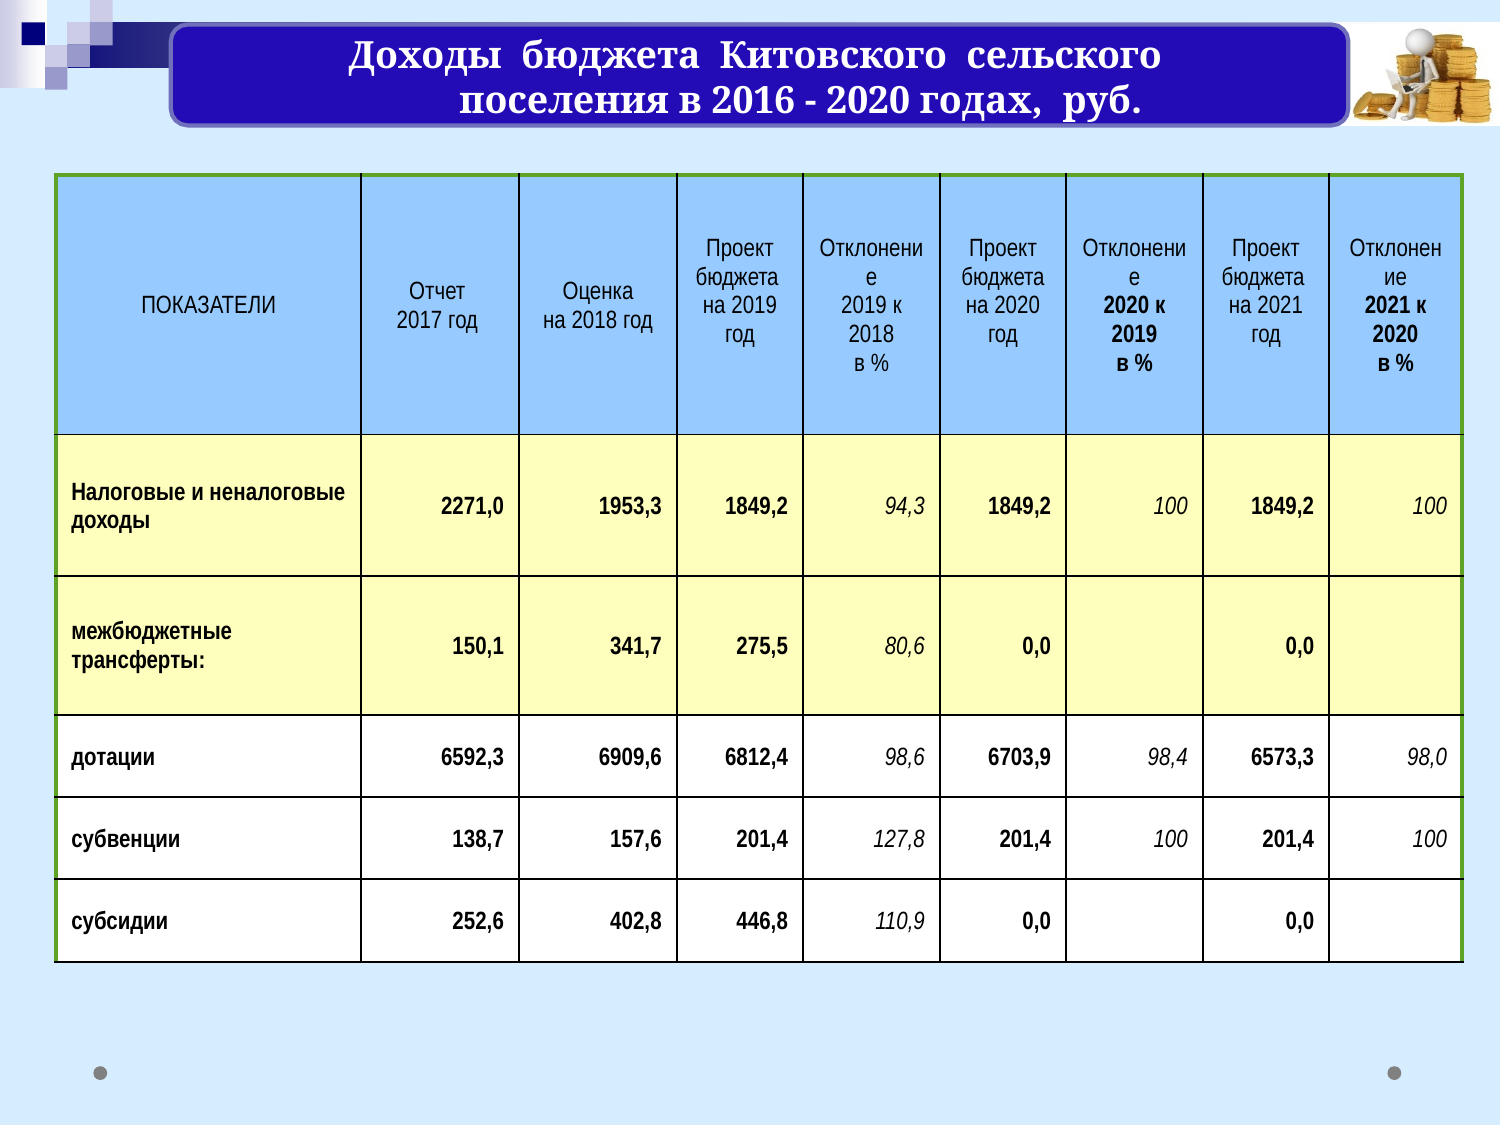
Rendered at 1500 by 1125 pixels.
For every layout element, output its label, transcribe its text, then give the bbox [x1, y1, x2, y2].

table_cell 201,4 [1204, 798, 1328, 878]
table_header ПОКАЗАТЕЛИ [58, 177, 360, 434]
table_cell 6703,9 [941, 716, 1065, 796]
table_cell 1849,2 [941, 435, 1065, 575]
text_box [0, 0, 47, 88]
table_cell 275,5 [678, 577, 802, 714]
table_cell 6909,6 [520, 716, 676, 796]
table_cell 100 [1330, 435, 1460, 575]
table_cell 2271,0 [362, 435, 518, 575]
table_header Отклонение 2021 к 2020 в % [1330, 177, 1460, 434]
table_cell 100 [1067, 435, 1202, 575]
table_header Проект бюджета на 2021 год [1204, 177, 1328, 434]
table_cell 402,8 [520, 880, 676, 961]
table_cell 110,9 [804, 880, 939, 961]
table_cell 100 [1067, 798, 1202, 878]
table_cell 98,6 [804, 716, 939, 796]
table_cell 446,8 [678, 880, 802, 961]
table_cell 98,4 [1067, 716, 1202, 796]
table_header Отклонение 2020 к 2019 в % [1067, 177, 1202, 434]
text_box [90, 22, 172, 68]
table_cell 0,0 [941, 577, 1065, 714]
text_box [67, 22, 89, 44]
table_cell 80,6 [804, 577, 939, 714]
table_cell 341,7 [520, 577, 676, 714]
table_cell [1330, 880, 1460, 961]
table_cell 201,4 [941, 798, 1065, 878]
table_cell 94,3 [804, 435, 939, 575]
text_box [89, 0, 113, 22]
table_cell 201,4 [678, 798, 802, 878]
table_cell межбюджетные трансферты: [58, 577, 360, 714]
table_cell 138,7 [362, 798, 518, 878]
text_box [89, 22, 113, 46]
table_cell 6573,3 [1204, 716, 1328, 796]
table_cell 1849,2 [1204, 435, 1328, 575]
table_cell субвенции [58, 798, 360, 878]
table_cell 6812,4 [678, 716, 802, 796]
table_cell 1849,2 [678, 435, 802, 575]
text_box [21, 22, 45, 46]
table_cell 157,6 [520, 798, 676, 878]
table_cell 98,0 [1330, 716, 1460, 796]
title Доходы бюджета Китовского сельского поселения в 2016 - 2020 годах, руб. [172, 0, 1347, 121]
table_cell субсидии [58, 880, 360, 961]
table_cell 252,6 [362, 880, 518, 961]
table_cell 100 [1330, 798, 1460, 878]
table_header Оценка на 2018 год [520, 177, 676, 434]
text_box [67, 44, 90, 68]
table_header Отчет 2017 год [362, 177, 518, 434]
table_header Проект бюджета на 2020 год [941, 177, 1065, 434]
table_cell Налоговые и неналоговые доходы [58, 435, 360, 575]
table_cell 1953,3 [520, 435, 676, 575]
table_cell 0,0 [1204, 880, 1328, 961]
table_cell [1067, 577, 1202, 714]
text_box [45, 67, 68, 90]
table_cell 150,1 [362, 577, 518, 714]
text_box [176, 121, 1343, 126]
table_cell 0,0 [941, 880, 1065, 961]
table_cell [1067, 880, 1202, 961]
table_cell [1330, 577, 1460, 714]
table_cell 0,0 [1204, 577, 1328, 714]
text_box [1334, 24, 1500, 126]
table_cell 127,8 [804, 798, 939, 878]
table_header Отклонение 2019 к 2018 в % [804, 177, 939, 434]
text_box [45, 45, 67, 67]
table_header Проект бюджета на 2019 год [678, 177, 802, 434]
table_cell дотации [58, 716, 360, 796]
table_cell 6592,3 [362, 716, 518, 796]
